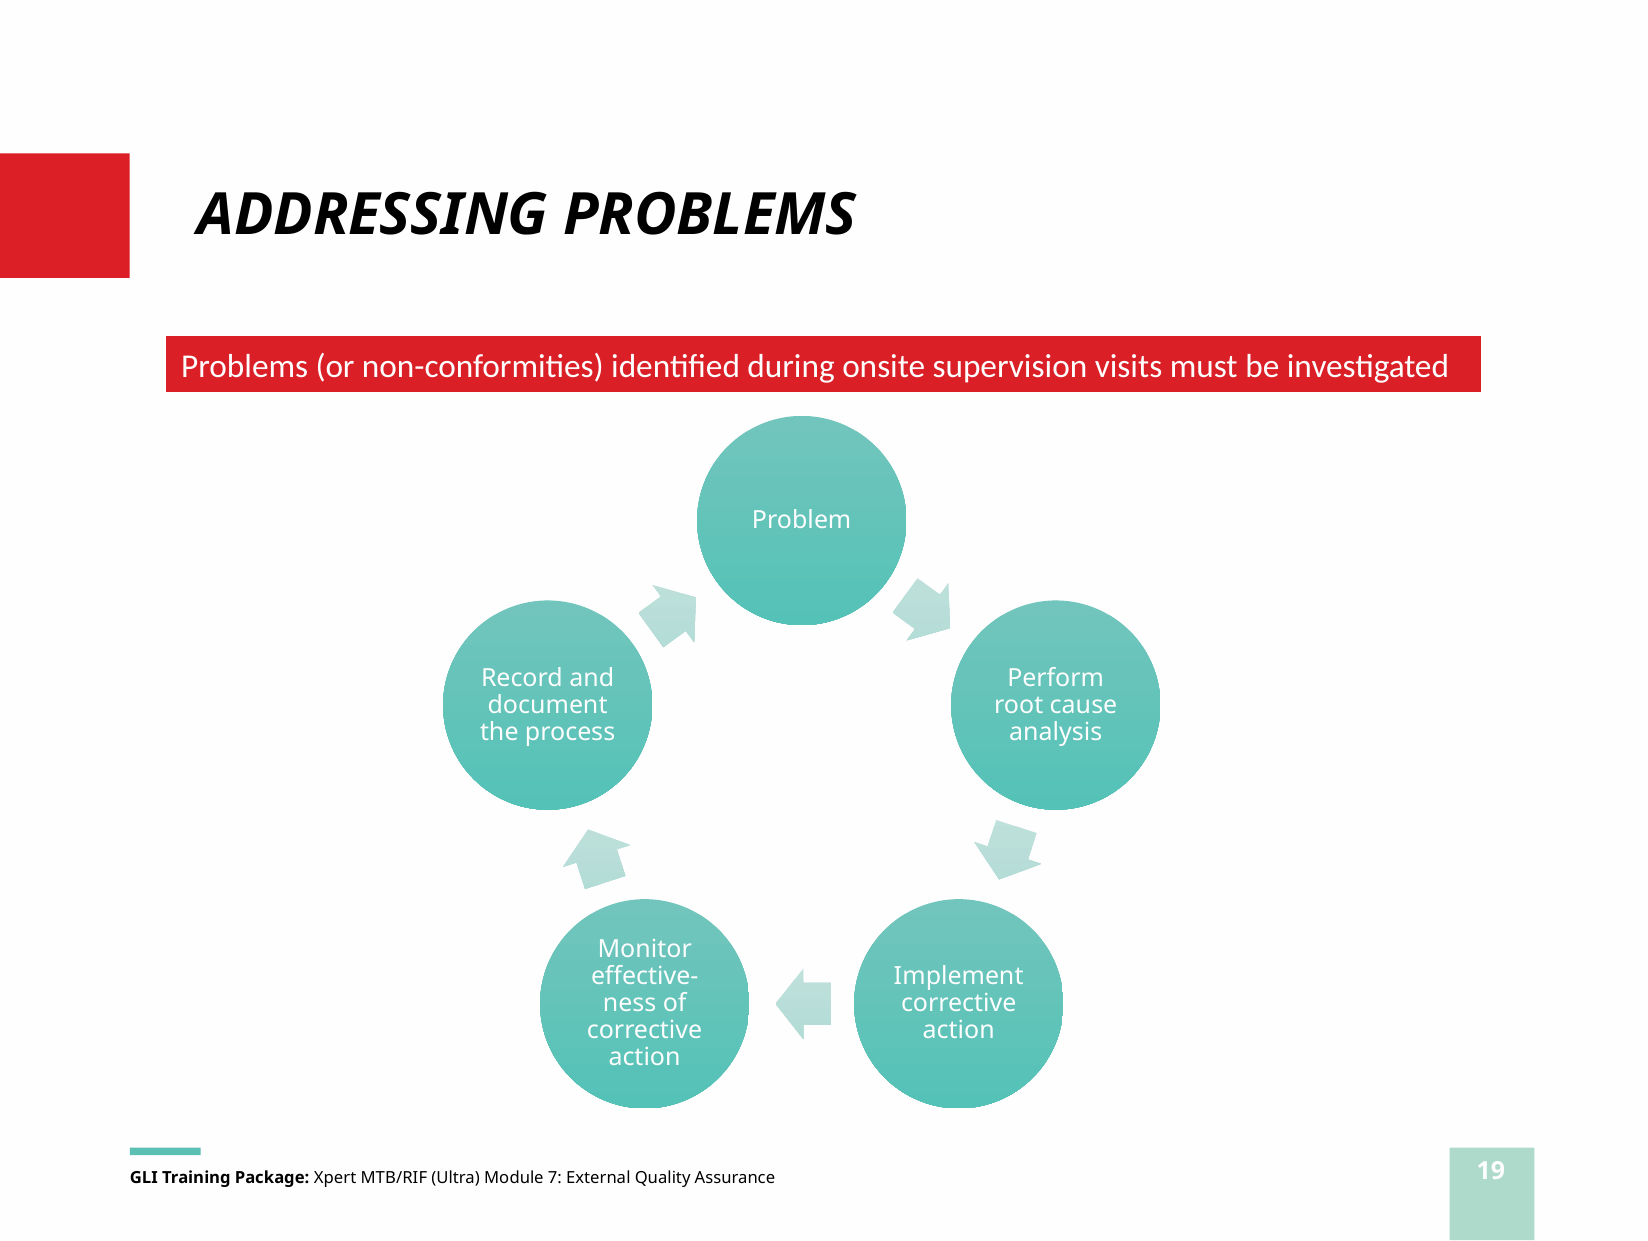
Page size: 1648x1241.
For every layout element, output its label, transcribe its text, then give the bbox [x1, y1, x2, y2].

text_box Problems (or non-conformities) identified during onsite supervision visits must be investigated [166, 336, 1481, 392]
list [61, 415, 1542, 1109]
title ADDRESSING PROBLEMS [197, 153, 1450, 278]
